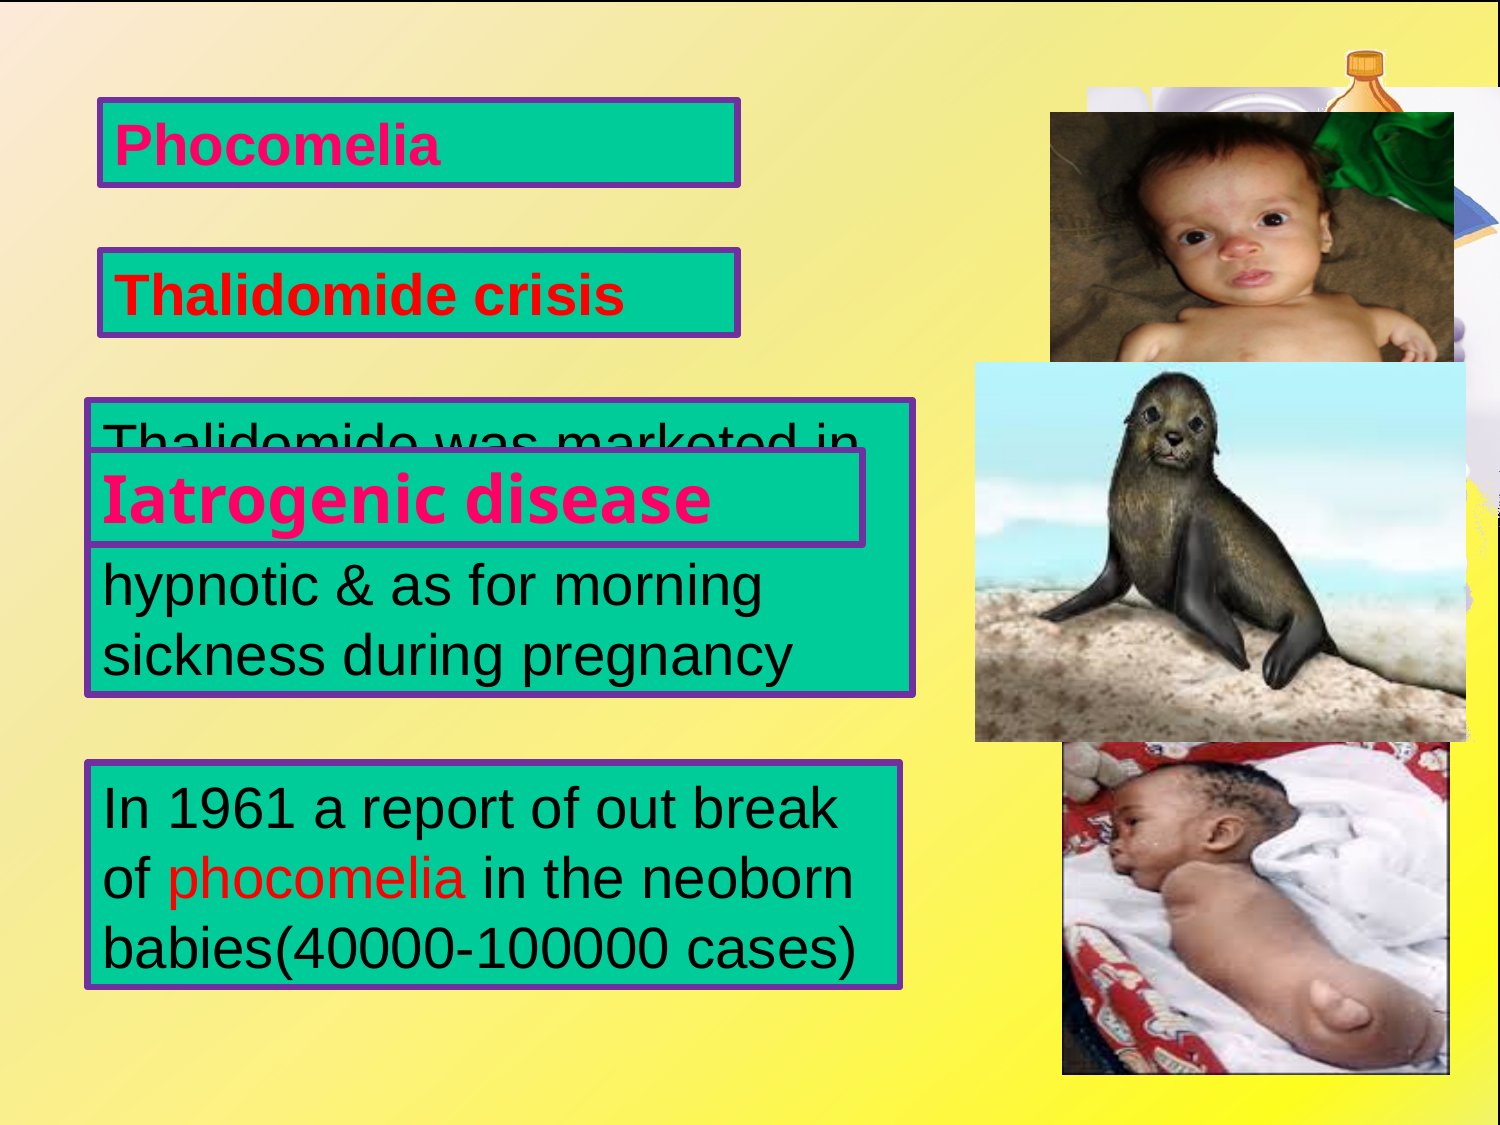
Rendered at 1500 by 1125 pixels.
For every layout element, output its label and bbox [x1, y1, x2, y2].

text_box [0, 0, 1500, 1125]
picture [974, 49, 1500, 1076]
